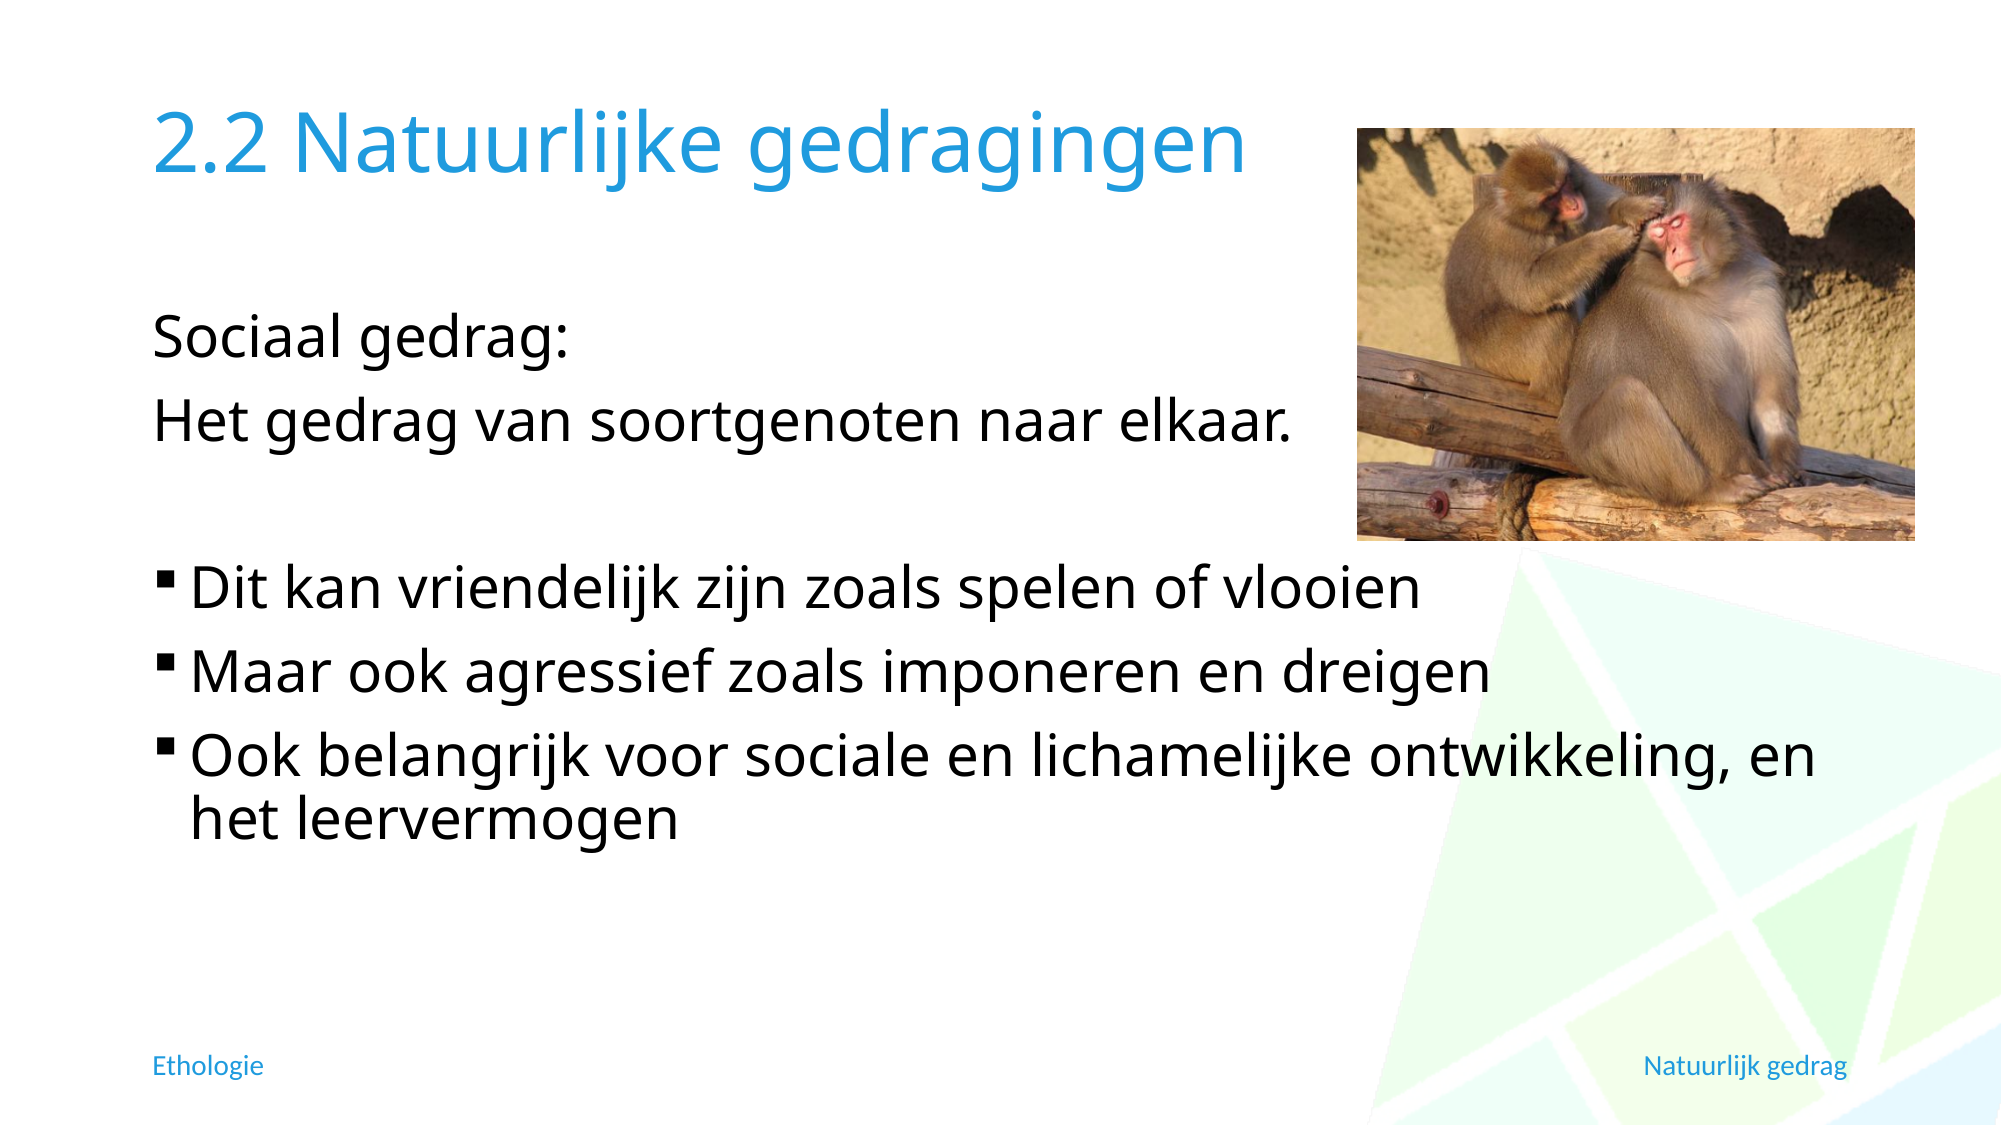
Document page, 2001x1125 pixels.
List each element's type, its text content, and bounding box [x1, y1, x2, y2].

list Natuurlijk gedrag [1412, 1042, 1863, 1103]
list Ethologie [137, 1042, 588, 1103]
picture [1357, 128, 1915, 541]
title 2.2 Natuurlijke gedragingen [137, 59, 1863, 231]
list Sociaal gedrag: Het gedrag van soortgenoten naar elkaar. Dit kan vriendelijk zijn zoals spelen of vlooien Maar ook agressief zoals imponeren en dreigen Ook belangrijk voor sociale en lichamelijke ontwikkeling, en het leervermogen [137, 299, 1863, 1014]
